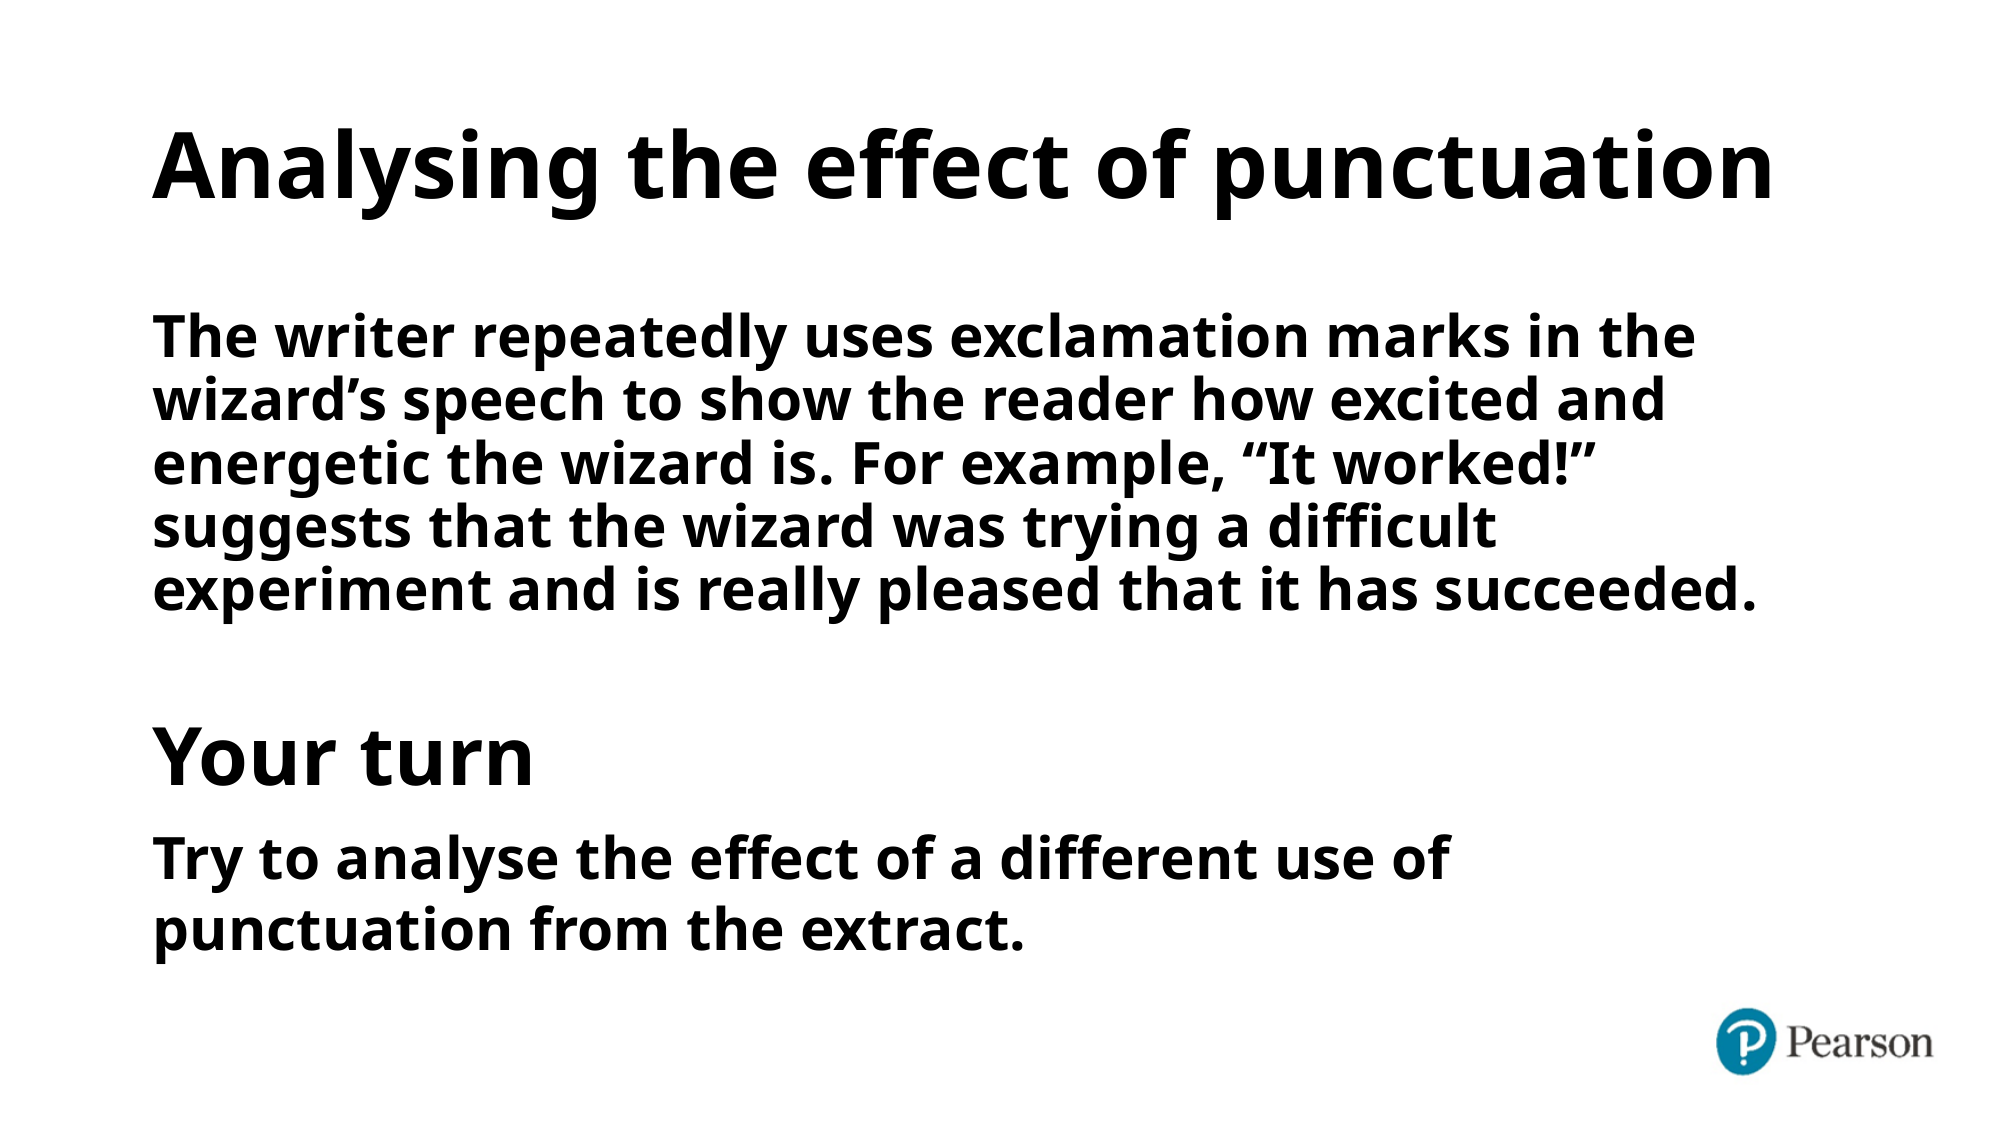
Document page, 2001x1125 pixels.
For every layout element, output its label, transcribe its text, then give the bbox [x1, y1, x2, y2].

list The writer repeatedly uses exclamation marks in the wizard’s speech to show the reader how excited and energetic the wizard is. For example, “It worked!” suggests that the wizard was trying a difficult experiment and is really pleased that it has succeeded. Your turn Try to analyse the effect of a different use of punctuation from the extract. [137, 299, 1777, 1014]
picture [1706, 993, 1944, 1086]
title Analysing the effect of punctuation [137, 59, 1863, 278]
